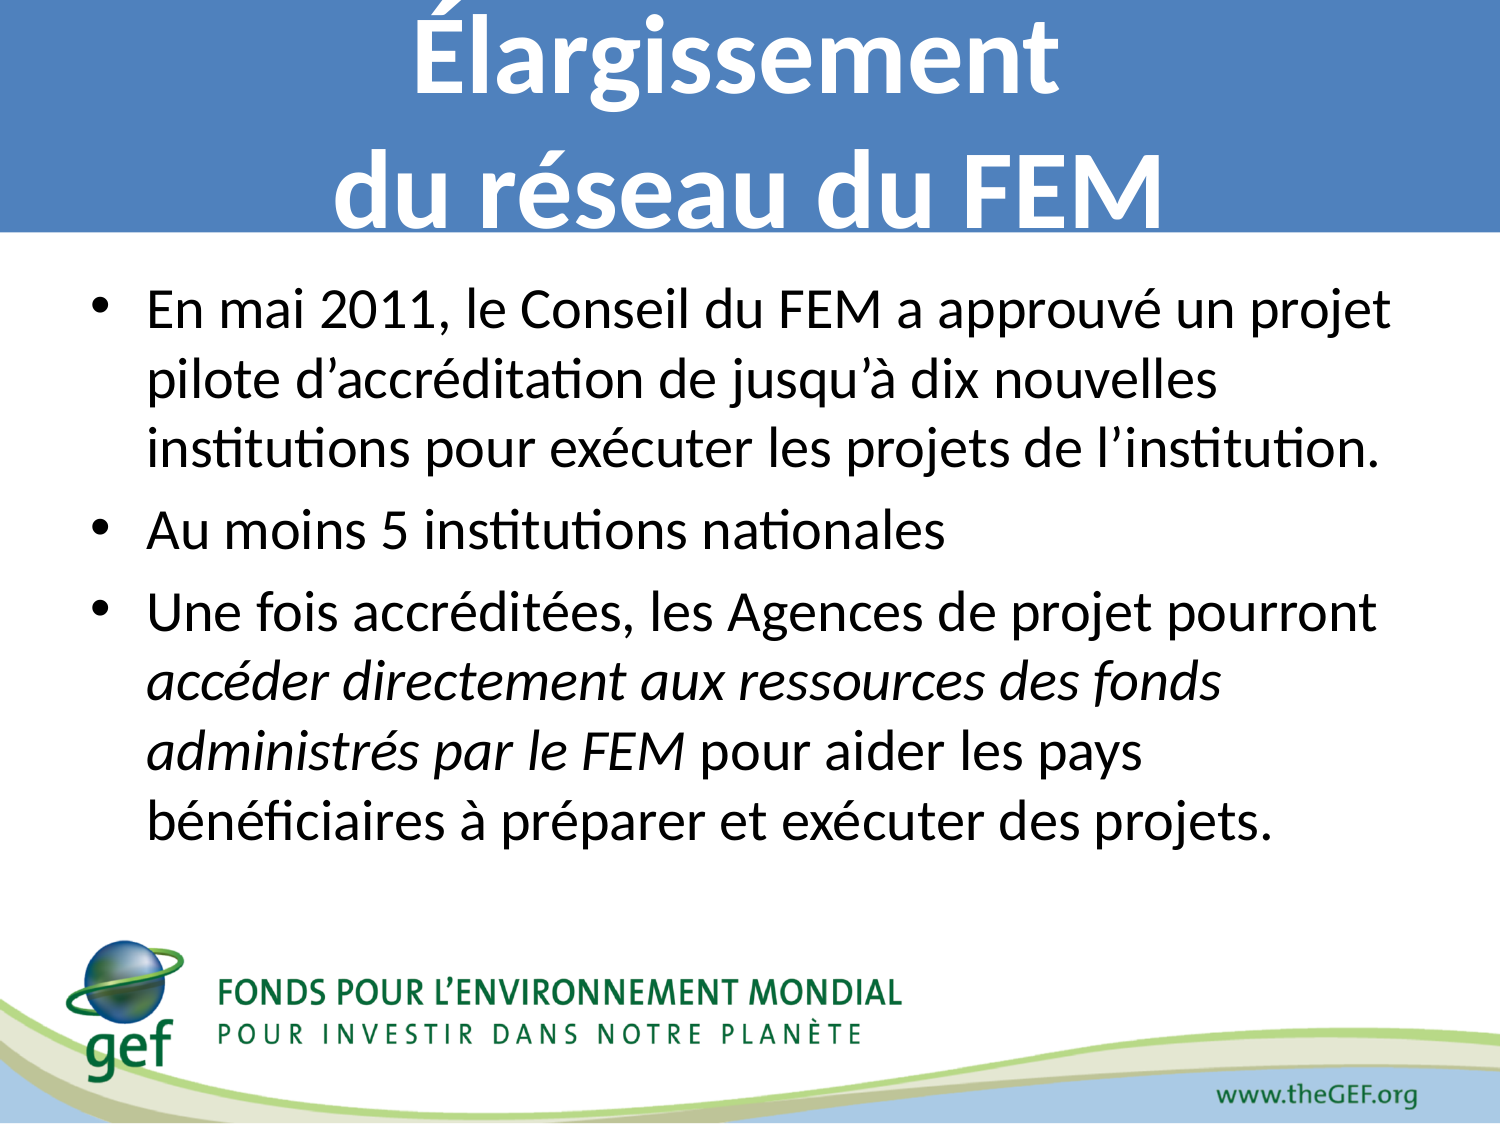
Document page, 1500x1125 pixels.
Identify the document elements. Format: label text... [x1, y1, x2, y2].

list En mai 2011, le Conseil du FEM a approuvé un projet pilote d’accréditation de jusqu’à dix nouvelles institutions pour exécuter les projets de l’institution. Au moins 5 institutions nationales Une fois accréditées, les Agences de projet pourront accéder directement aux ressources des fonds administrés par le FEM pour aider les pays bénéficiaires à préparer et exécuter des projets. [74, 262, 1426, 938]
text_box Élargissement du réseau du FEM [0, 0, 1500, 233]
picture [0, 912, 1500, 1125]
